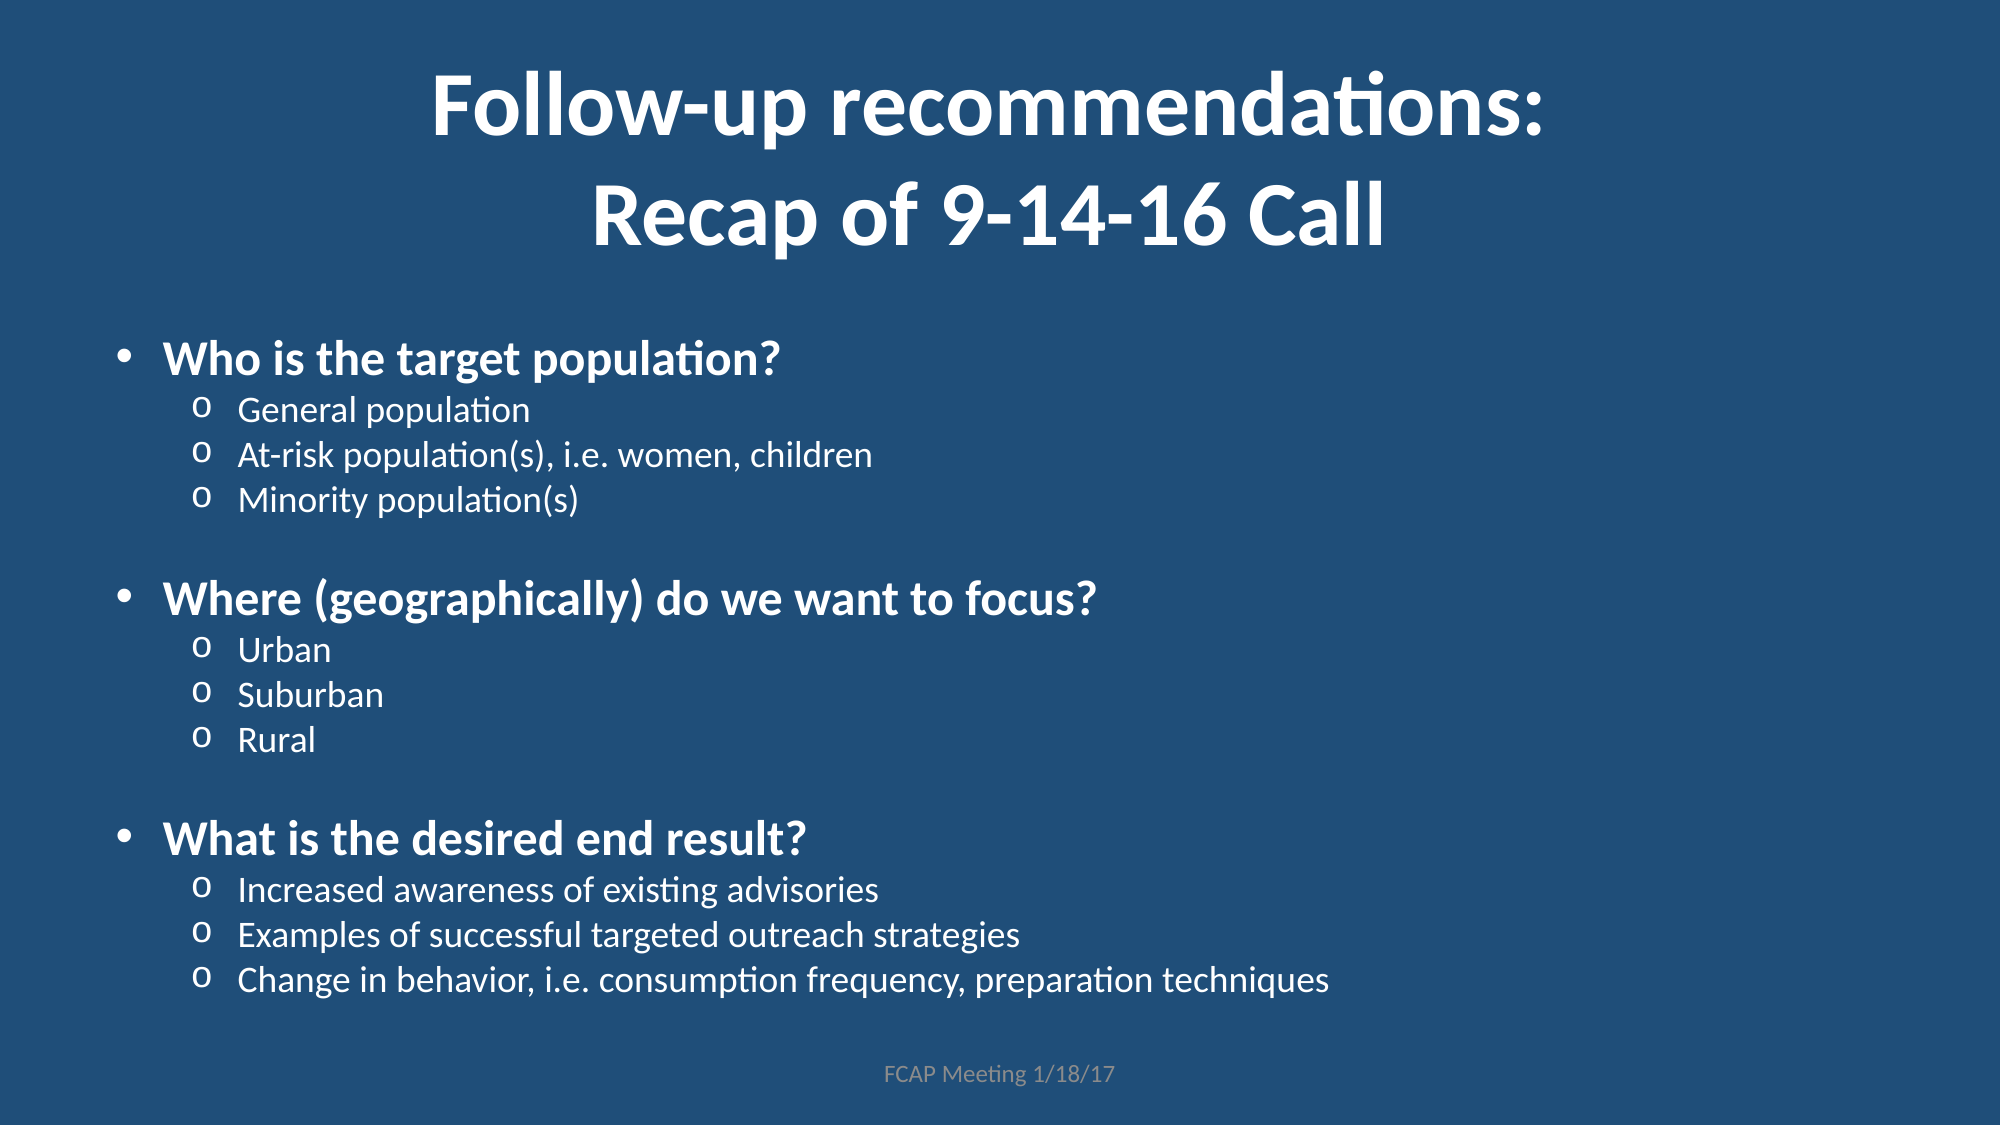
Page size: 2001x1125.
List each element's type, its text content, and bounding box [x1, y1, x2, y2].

footer FCAP Meeting 1/18/17 [662, 1042, 1338, 1103]
text_box Who is the target population? General population At-risk population(s), i.e. women, children Minority population(s) Where (geographically) do we want to focus? Urban Suburban Rural What is the desired end result? Increased awareness of existing advisories Examples of successful targeted outreach strategies Change in behavior, i.e. consumption frequency, preparation techniques [100, 318, 1914, 1008]
text_box Follow-up recommendations: Recap of 9-14-16 Call [0, 36, 2000, 271]
